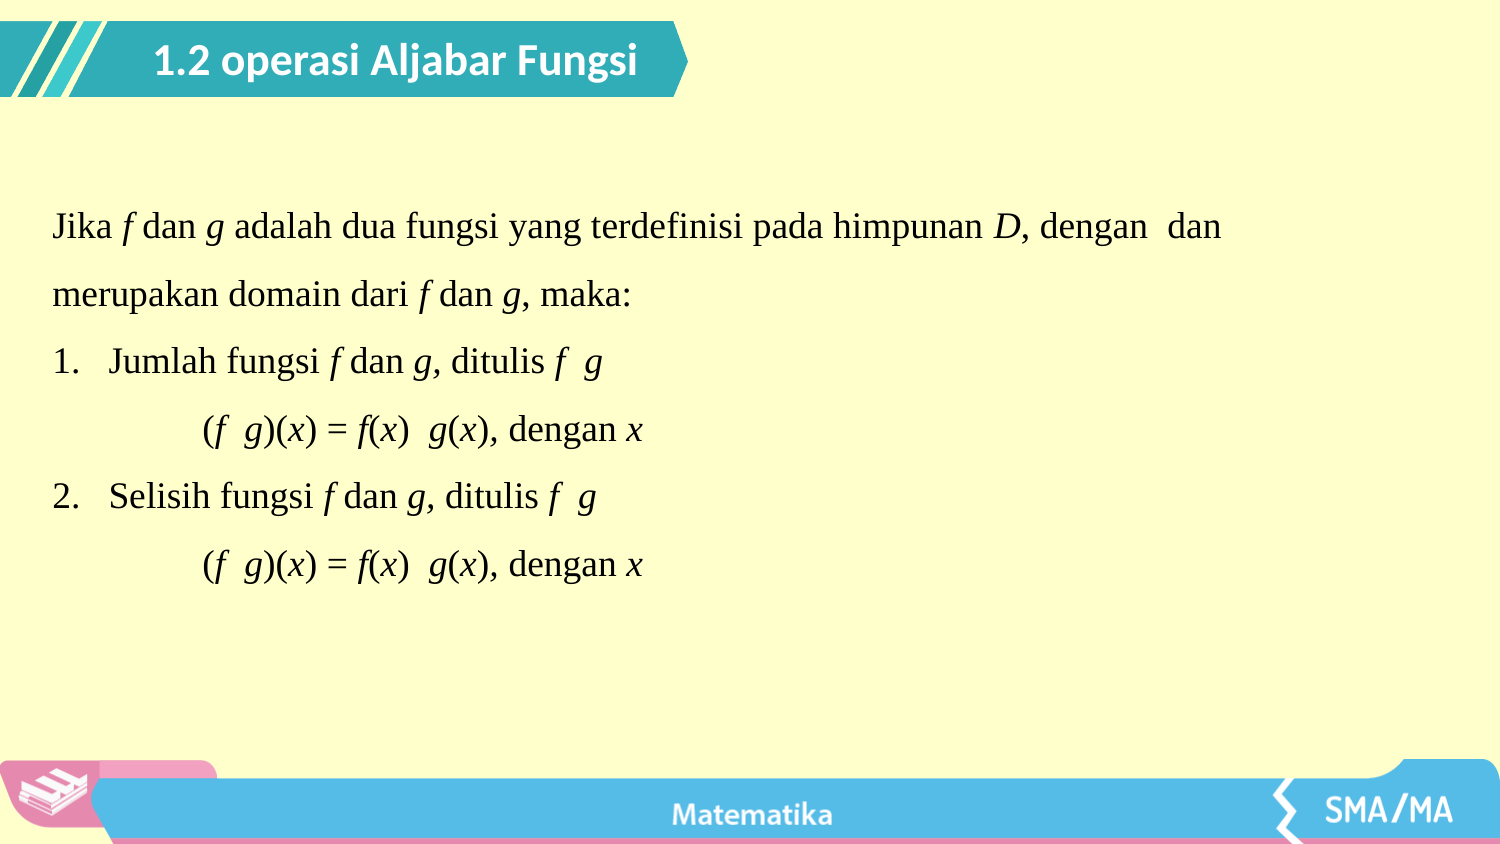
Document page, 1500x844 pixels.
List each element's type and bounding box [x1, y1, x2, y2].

picture [0, 759, 1500, 844]
text_box [0, 21, 688, 97]
